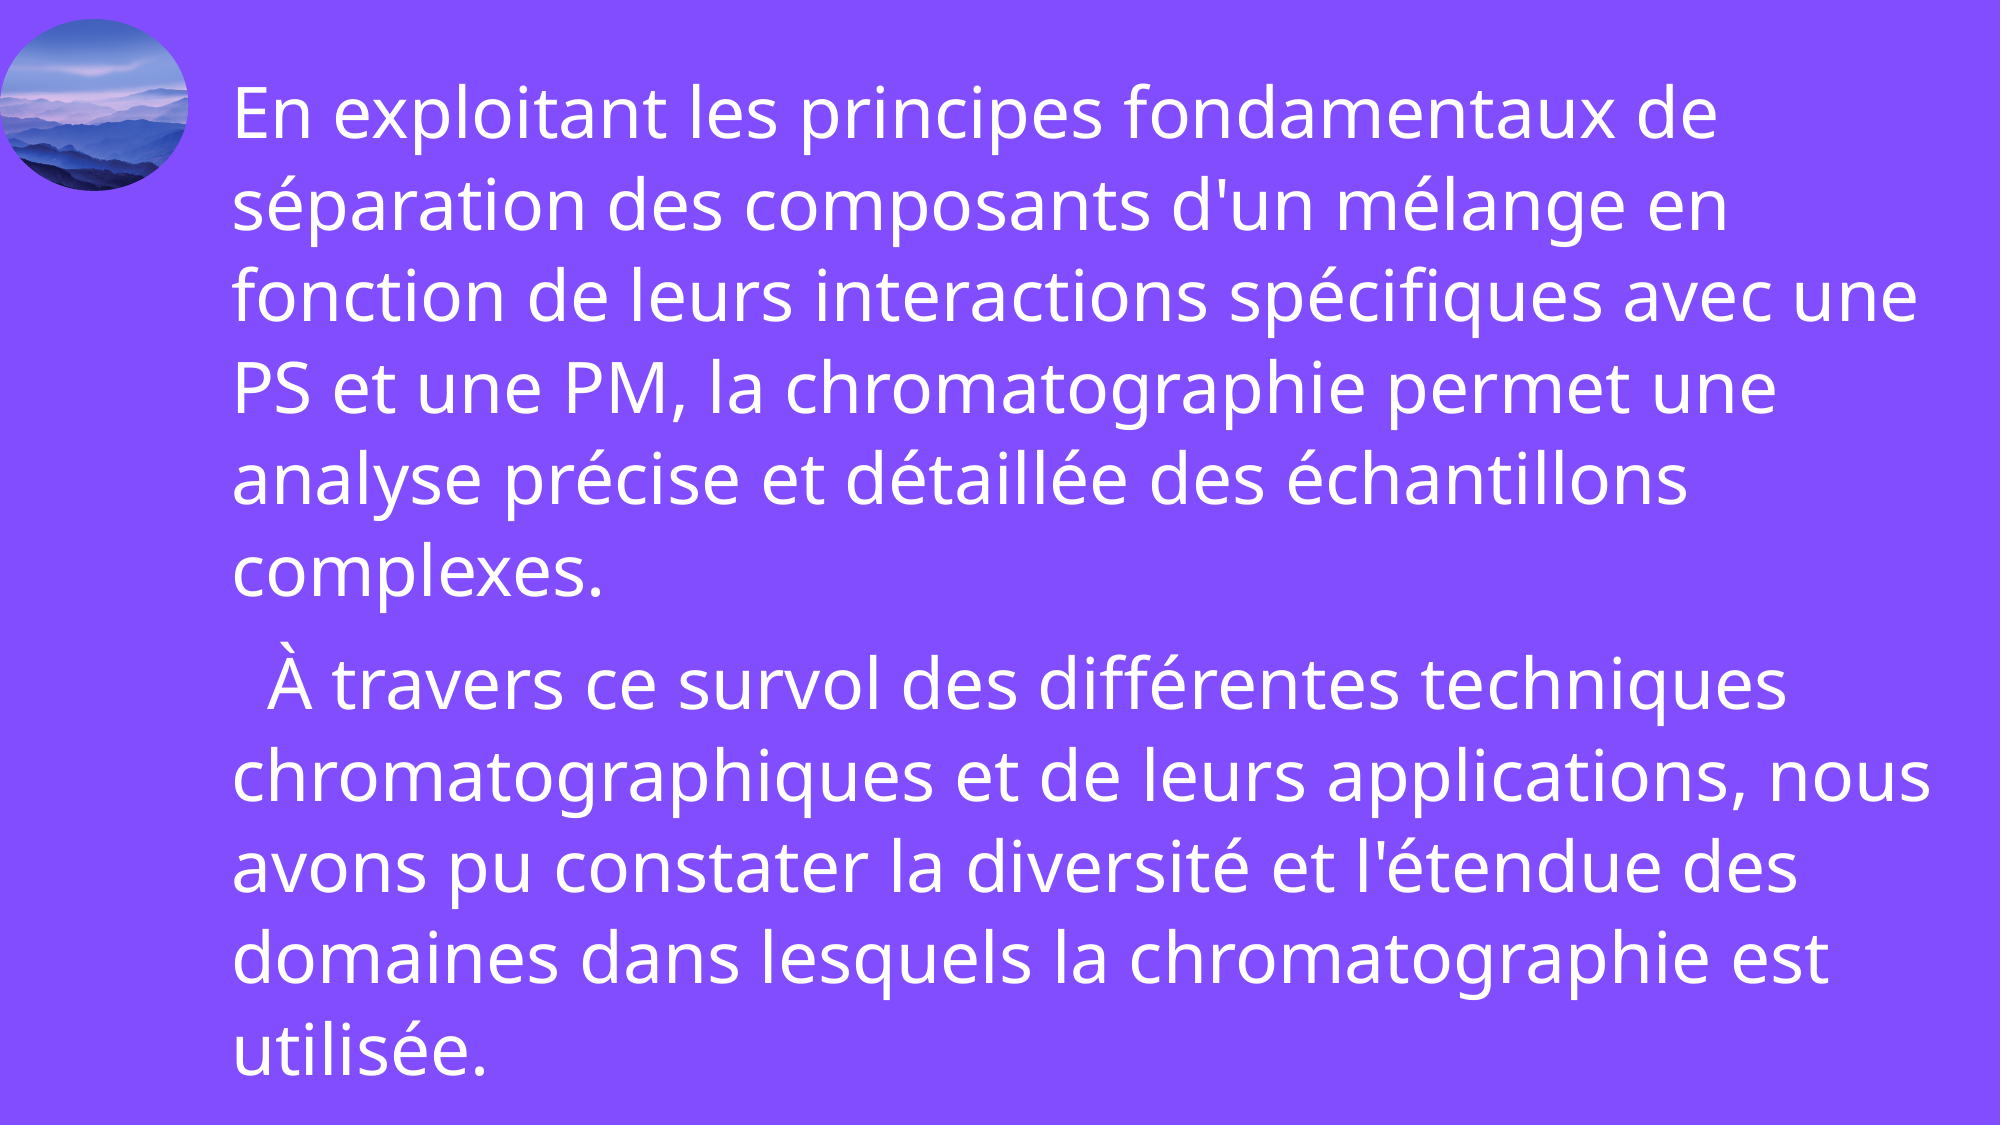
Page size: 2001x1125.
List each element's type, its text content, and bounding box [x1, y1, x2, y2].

picture [0, 18, 189, 191]
subtitle En exploitant les principes fondamentaux de séparation des composants d'un mélange en fonction de leurs interactions spécifiques avec une PS et une PM, la chromatographie permet une analyse précise et détaillée des échantillons complexes. À travers ce survol des différentes techniques chromatographiques et de leurs applications, nous avons pu constater la diversité et l'étendue des domaines dans lesquels la chromatographie est utilisée. [230, 61, 2000, 1108]
